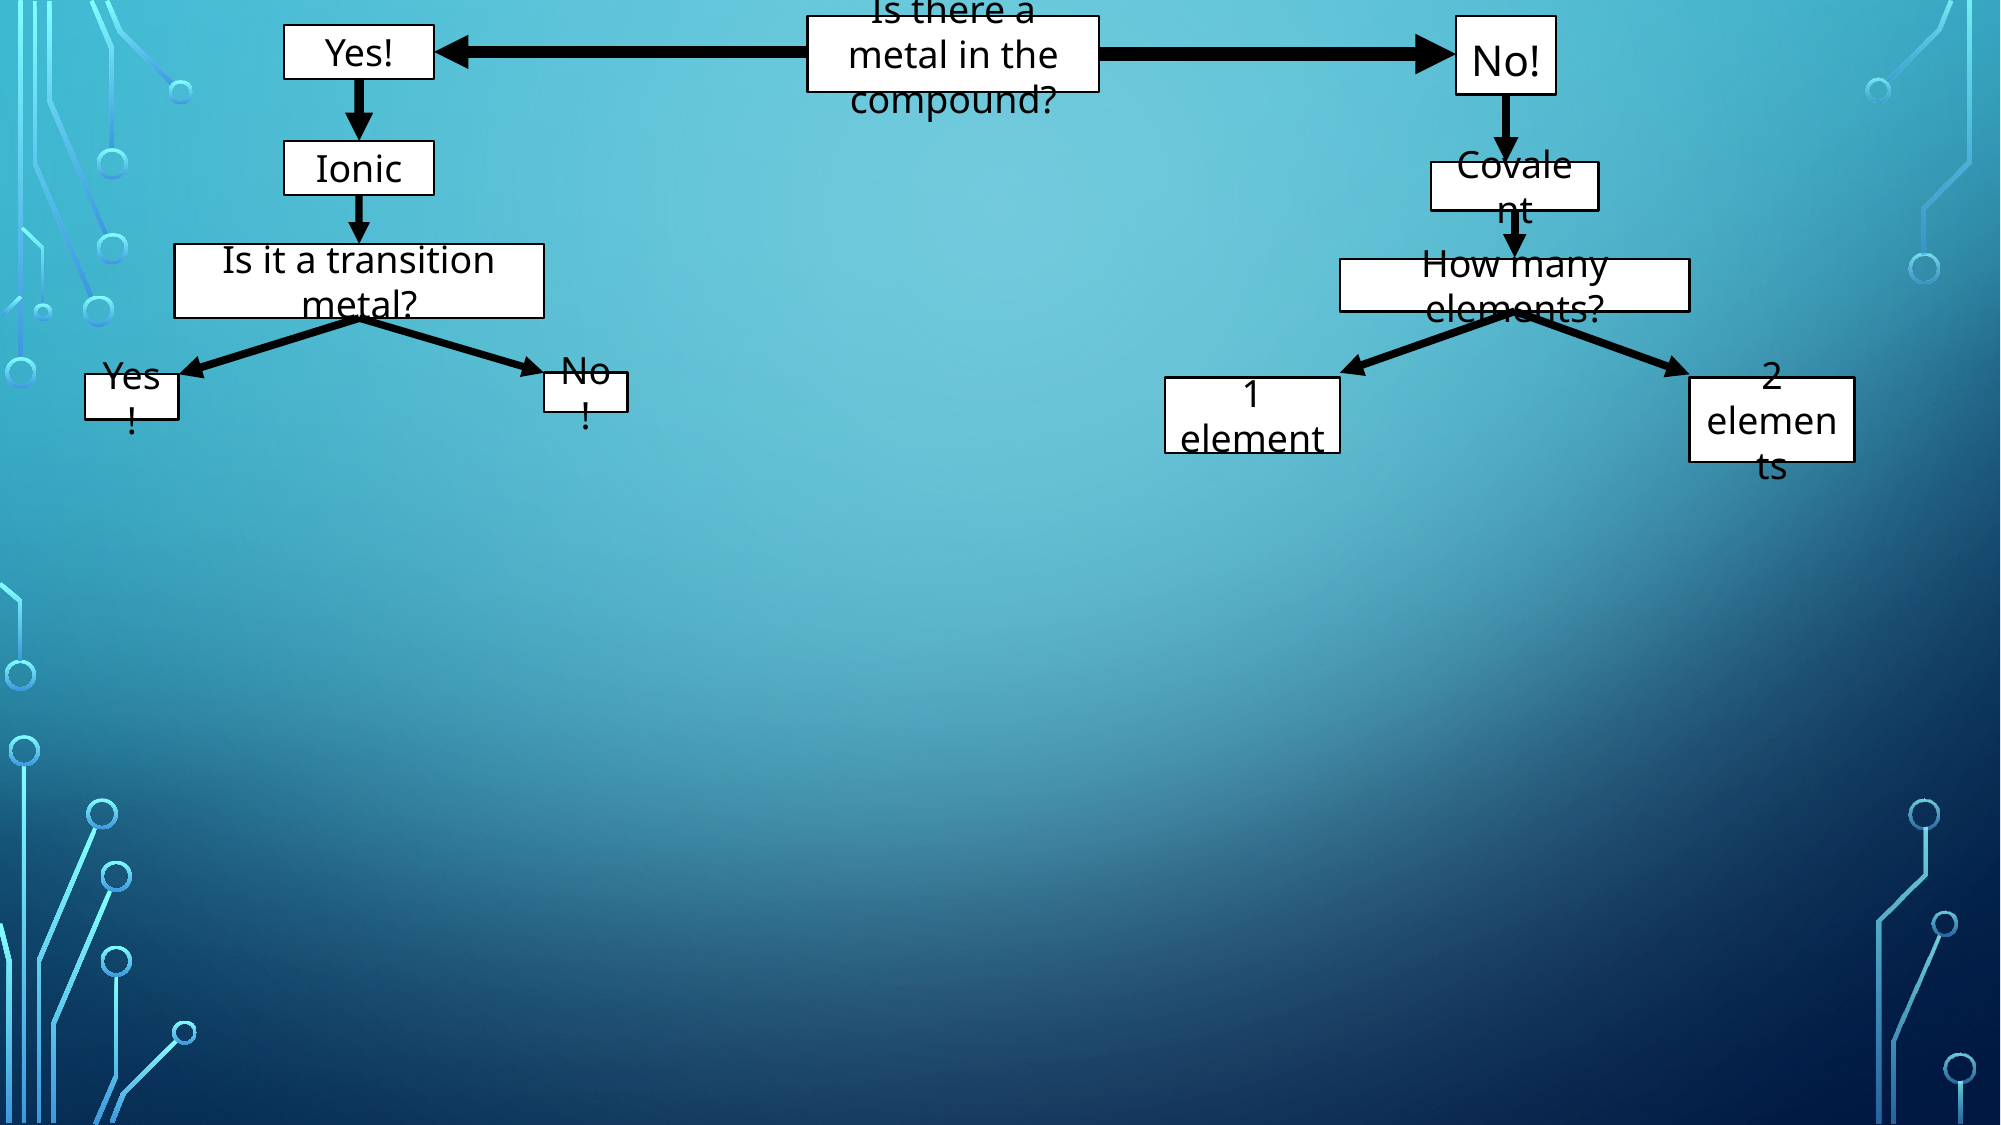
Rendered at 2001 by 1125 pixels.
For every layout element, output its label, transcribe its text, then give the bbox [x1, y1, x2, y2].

text_box 2 elements [1688, 376, 1856, 463]
text_box Yes! [84, 373, 180, 421]
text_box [358, 317, 545, 373]
text_box 1 element [1164, 376, 1341, 454]
text_box Is it a transition metal? [173, 243, 545, 319]
text_box How many elements? [1339, 258, 1691, 313]
text_box No! [543, 371, 629, 413]
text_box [1339, 311, 1514, 373]
text_box Covalent [1430, 161, 1600, 212]
text_box Ionic [283, 140, 435, 196]
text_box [178, 317, 360, 375]
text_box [1514, 311, 1690, 375]
list No! [1455, 15, 1557, 96]
text_box Is there a metal in the compound? [806, 15, 1100, 93]
text_box Yes! [283, 24, 435, 80]
